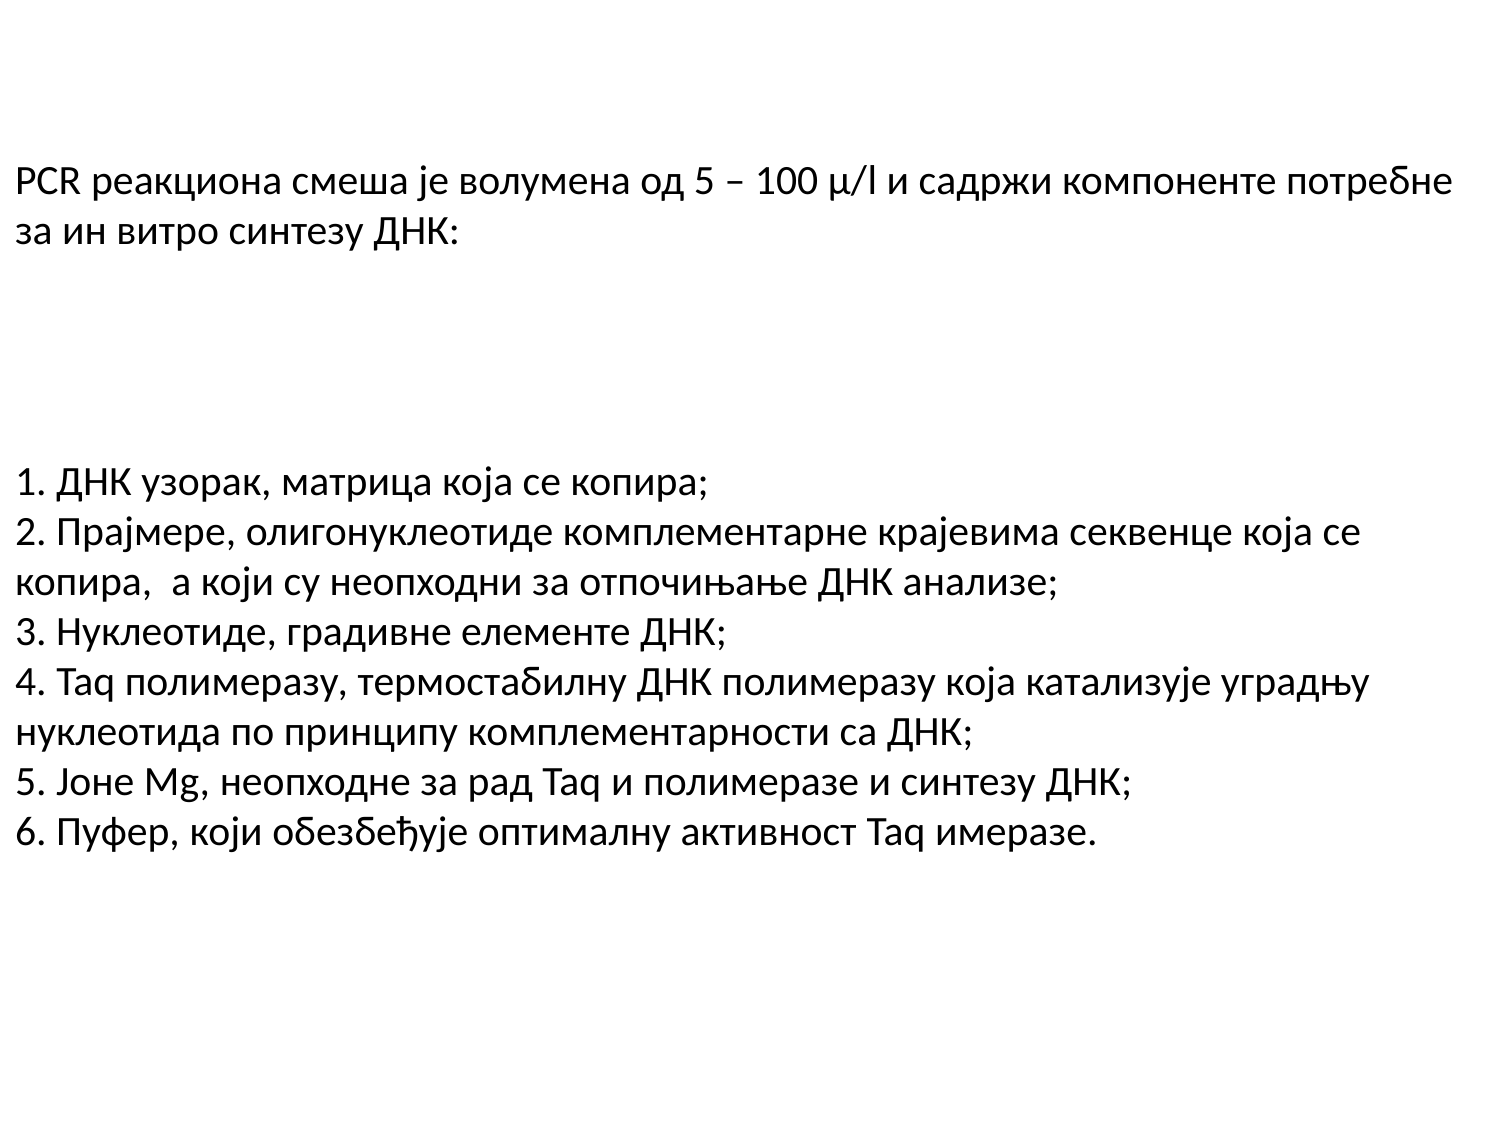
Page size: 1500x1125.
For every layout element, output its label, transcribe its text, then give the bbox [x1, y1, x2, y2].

title PCR реакциона смеша је волумена од 5 – 100 µ/l и садржи компоненте потребне за ин витро синтезу ДНК: 1. ДНК узорак, матрица коja се копира; 2. Прајмере, олигонуклеотиде комплементарне крајевима секвенце која се копира, а који су неопходни за отпочињање ДНК анализе; 3. Нуклеотиде, градивне елементе ДНК; 4. Taq полимеразу, термостабилну ДНК полимеразу која катализује уградњу нуклеотида по принципу комплементарности са ДНК; 5. Јоне Mg, неопходне за рад Taq и полимеразе и синтезу ДНК; 6. Пуфер, који обезбеђује оптималну активност Taq имеразе. [0, 30, 1500, 976]
